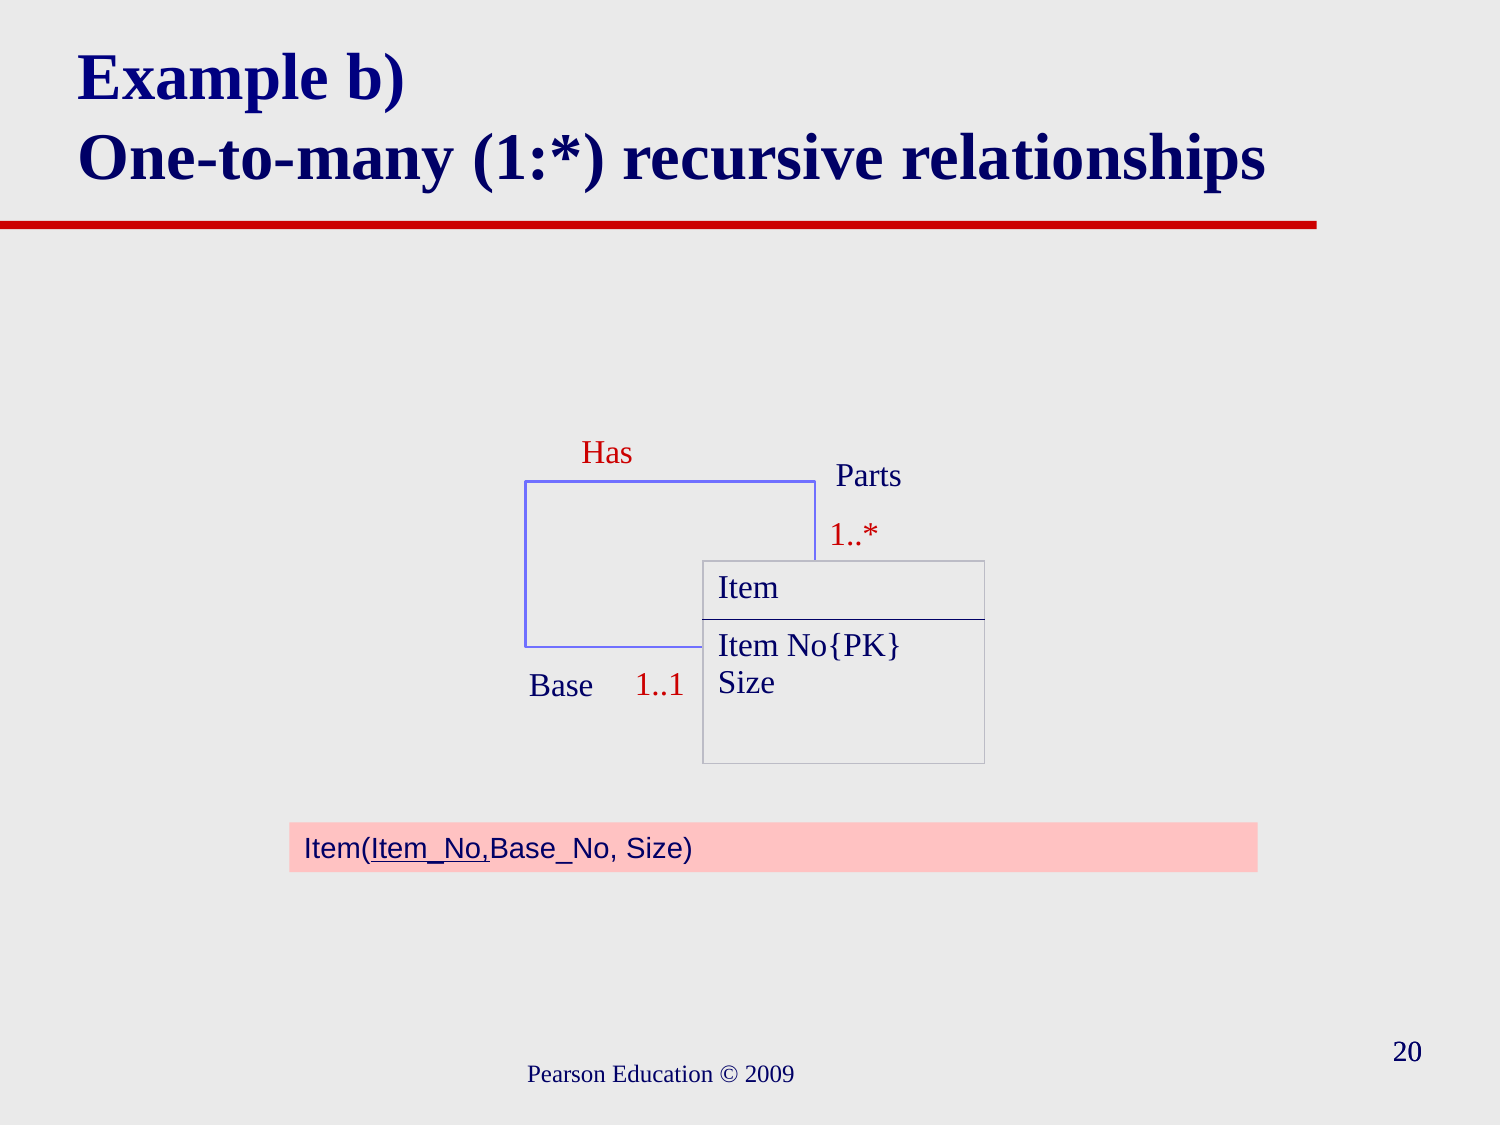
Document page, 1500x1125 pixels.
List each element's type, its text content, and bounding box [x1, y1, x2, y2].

text_box 1..* [814, 505, 915, 560]
text_box Pearson Education © 2009 [512, 1050, 1038, 1095]
text_box Base [513, 655, 644, 710]
text_box Has [566, 422, 733, 478]
text_box 20 [1124, 1012, 1438, 1088]
text_box Parts [820, 445, 951, 500]
text_box Item(Item_No,Base_No, Size) [289, 822, 1258, 873]
text_box [525, 481, 815, 647]
text_box 1..1 [644, 655, 702, 710]
table_header Item [704, 562, 984, 619]
table_cell Item No{PK} Size [704, 620, 984, 763]
text_box Example b) One-to-many (1:*) recursive relationships [62, 19, 1338, 201]
